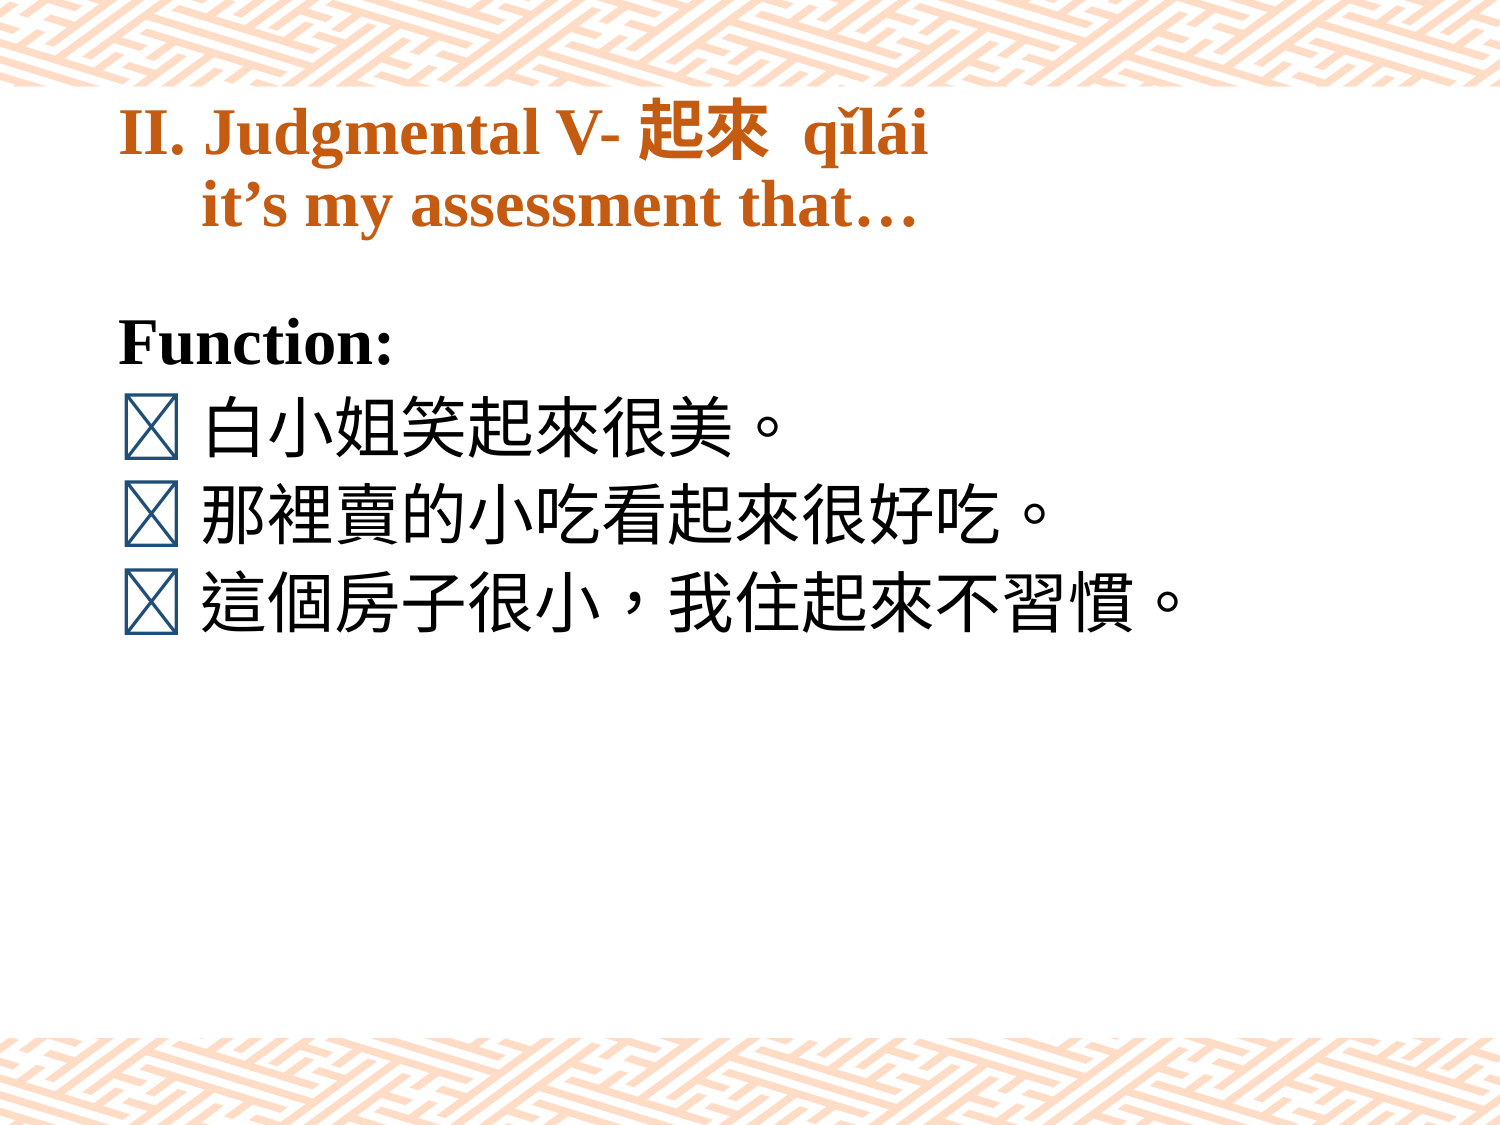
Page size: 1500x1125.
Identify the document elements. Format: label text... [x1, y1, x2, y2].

list Function: 白小姐笑起來很美。 那裡賣的小吃看起來很好吃。 這個房子很小，我住起來不習慣。 [103, 299, 1397, 1014]
picture [0, 0, 1500, 1125]
title II. Judgmental V-起來 qǐlái it’s my assessment that… [103, 59, 1397, 278]
